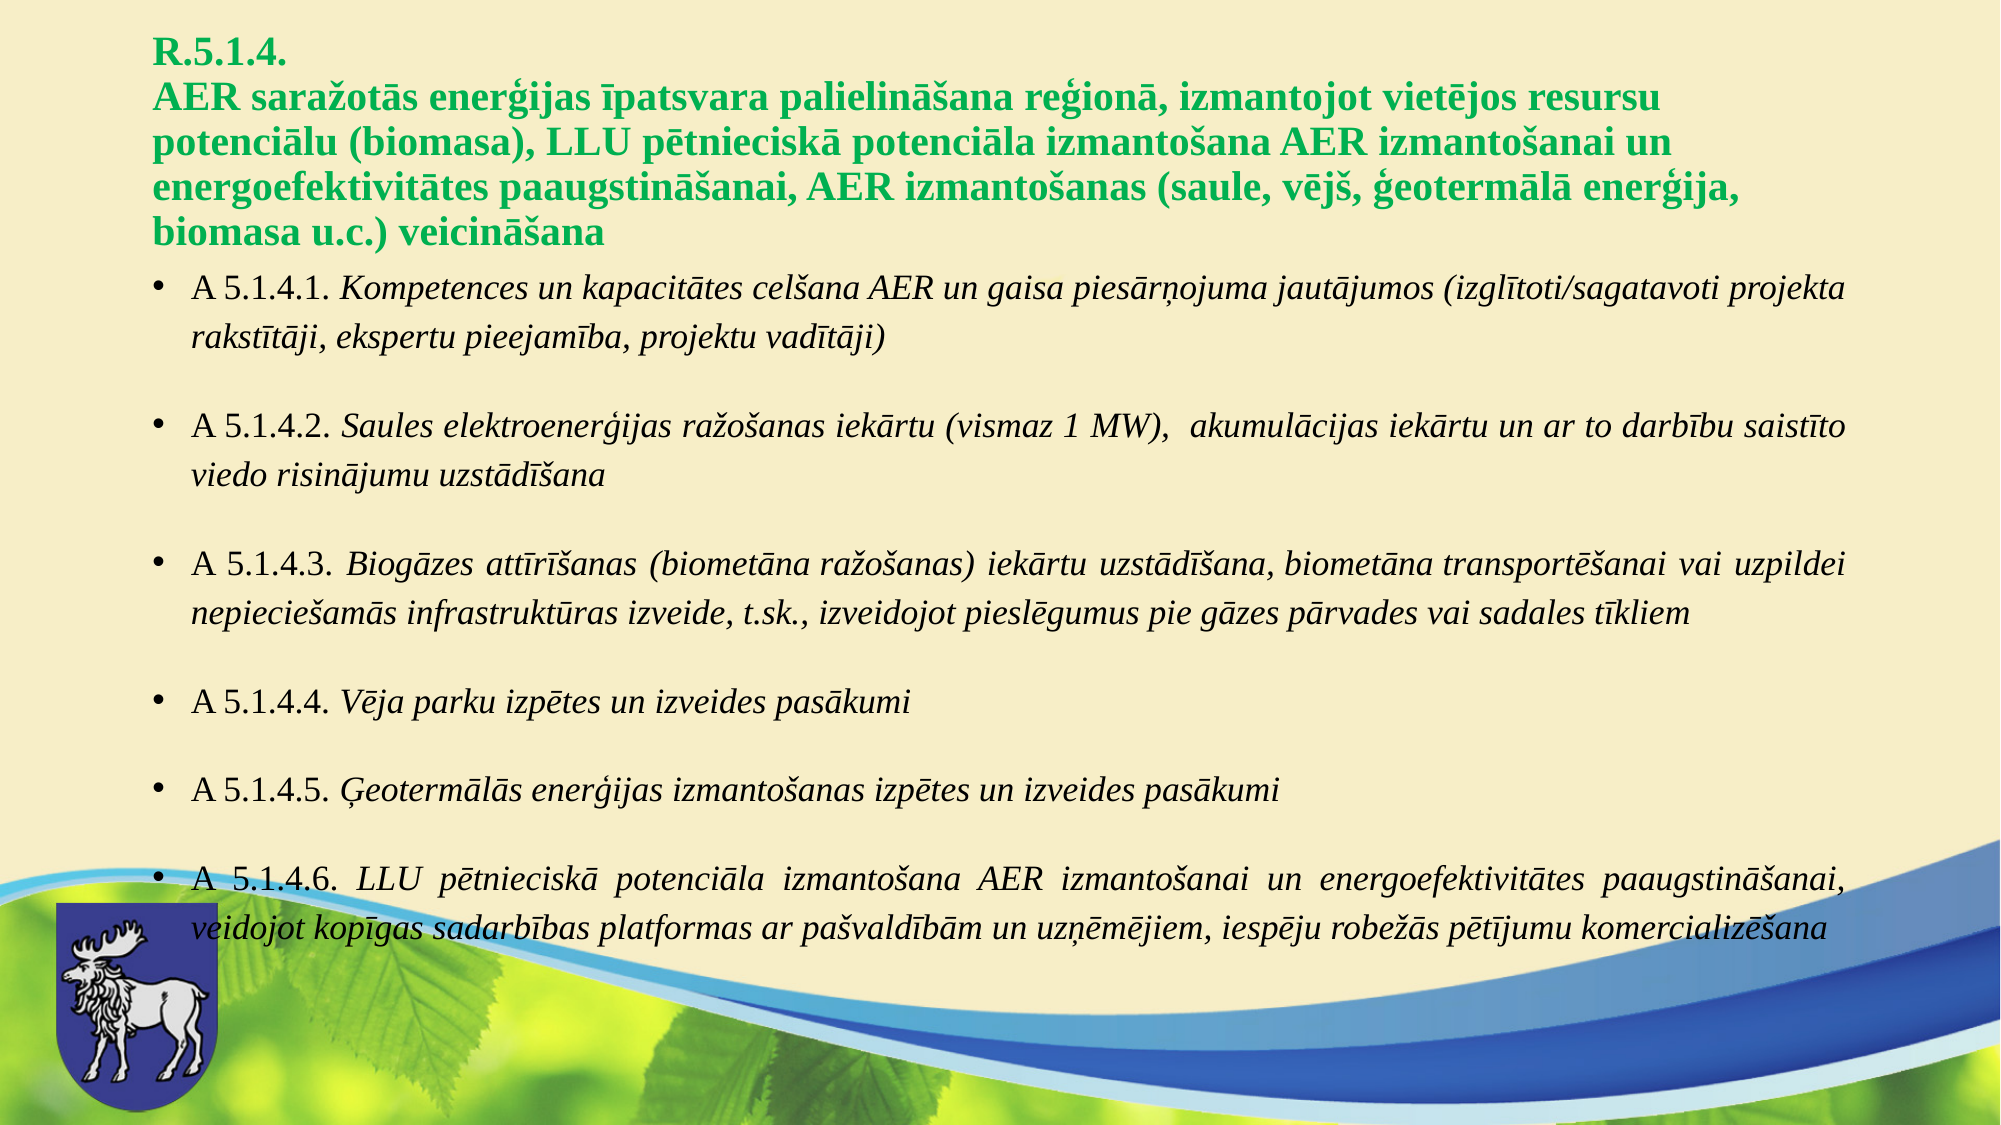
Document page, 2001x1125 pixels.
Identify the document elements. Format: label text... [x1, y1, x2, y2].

picture [0, 0, 2001, 1125]
list A 5.1.4.1. Kompetences un kapacitātes celšana AER un gaisa piesārņojuma jautājumos (izglītoti/sagatavoti projekta rakstītāji, ekspertu pieejamība, projektu vadītāji) A 5.1.4.2. Saules elektroenerģijas ražošanas iekārtu (vismaz 1 MW), akumulācijas iekārtu un ar to darbību saistīto viedo risinājumu uzstādīšana A 5.1.4.3. Biogāzes attīrīšanas (biometāna ražošanas) iekārtu uzstādīšana, biometāna transportēšanai vai uzpildei nepieciešamās infrastruktūras izveide, t.sk., izveidojot pieslēgumus pie gāzes pārvades vai sadales tīkliem A 5.1.4.4. Vēja parku izpētes un izveides pasākumi A 5.1.4.5. Ģeotermālās enerģijas izmantošanas izpētes un izveides pasākumi A 5.1.4.6. LLU pētnieciskā potenciāla izmantošana AER izmantošanai un energoefektivitātes paaugstināšanai, veidojot kopīgas sadarbības platformas ar pašvaldībām un uzņēmējiem, iespēju robežās pētījumu komercializēšana [137, 250, 1863, 965]
title R.5.1.4. AER saražotās enerģijas īpatsvara palielināšana reģionā, izmantojot vietējos resursu potenciālu (biomasa), LLU pētnieciskā potenciāla izmantošana AER izmantošanai un energoefektivitātes paaugstināšanai, AER izmantošanas (saule, vējš, ģeotermālā enerģija, biomasa u.c.) veicināšana [137, 32, 1863, 250]
